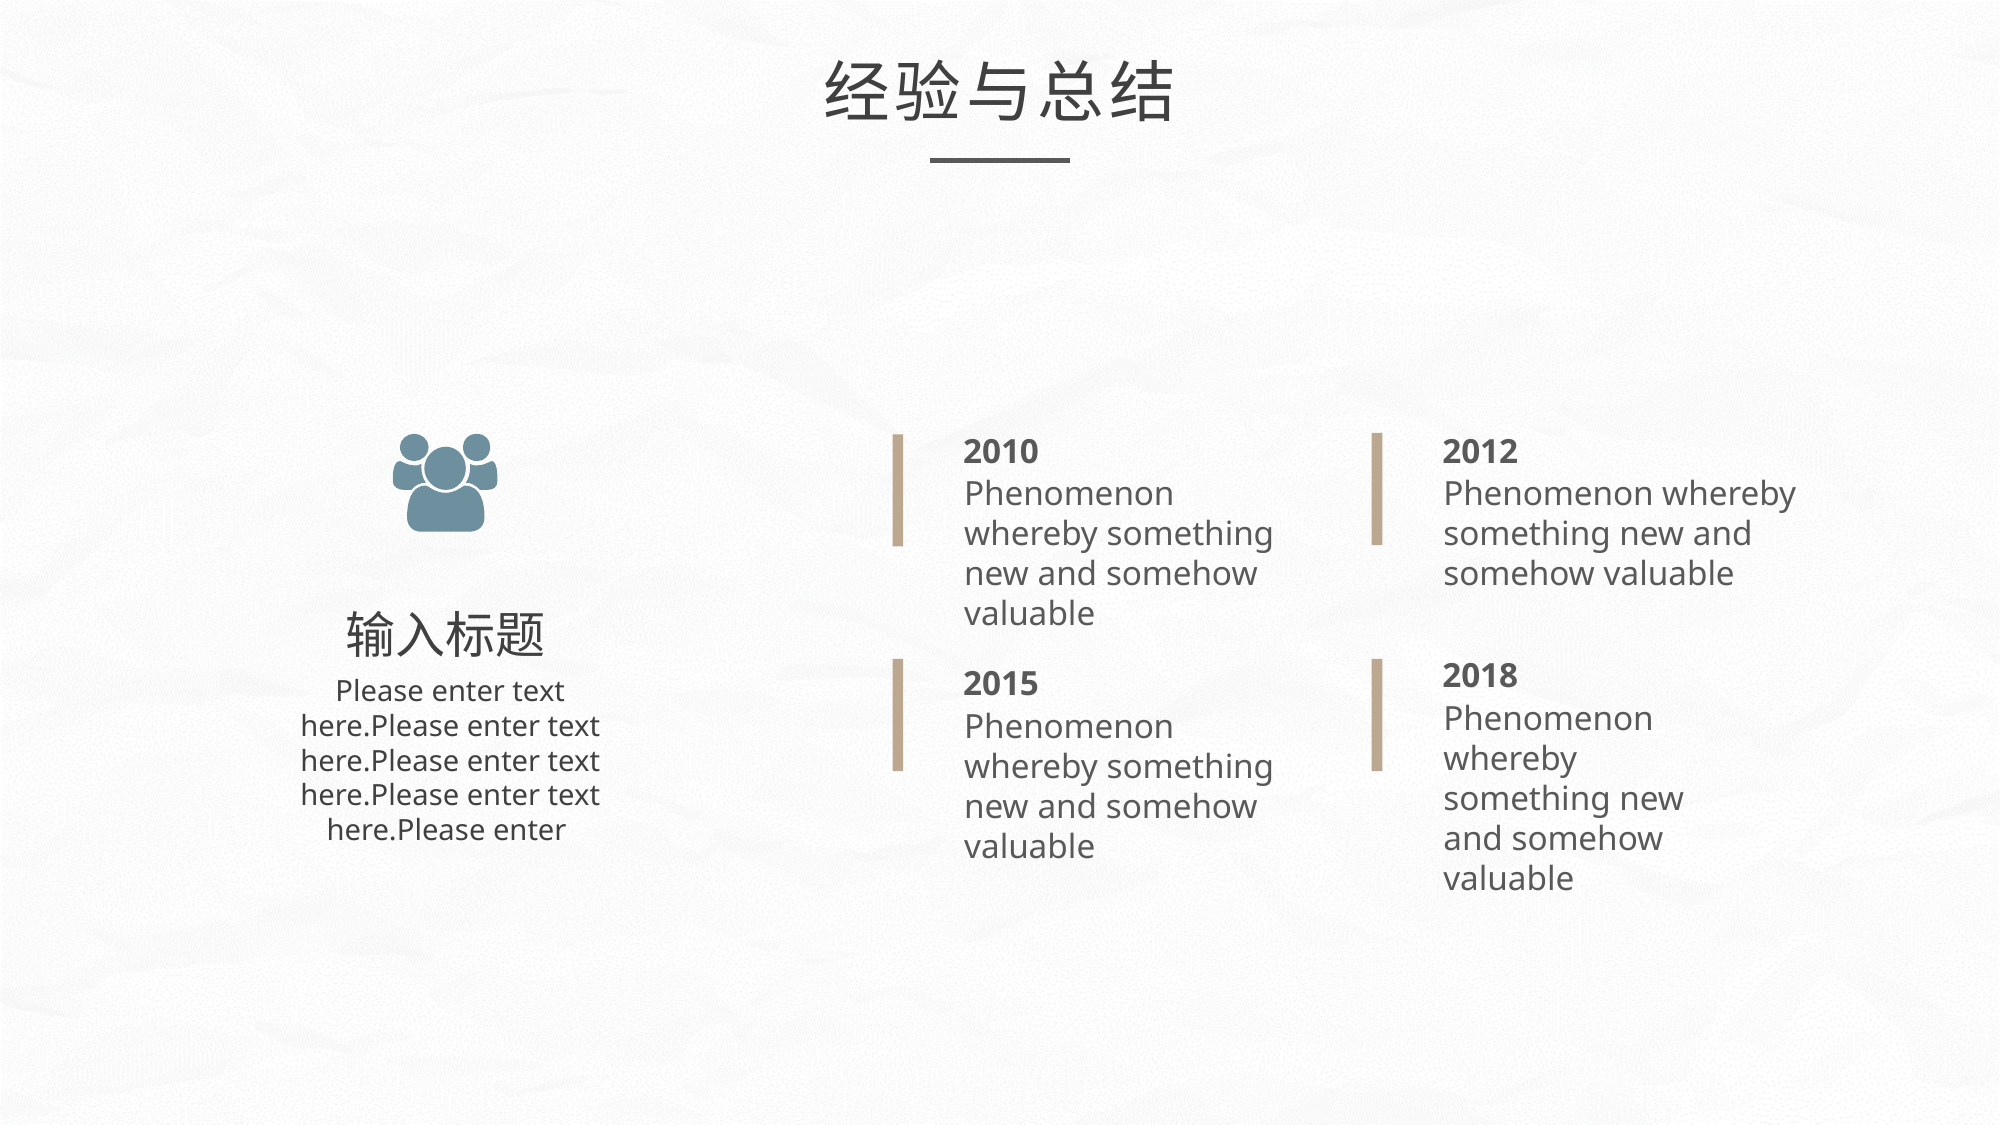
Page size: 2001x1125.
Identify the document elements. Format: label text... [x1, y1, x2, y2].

text_box [462, 433, 491, 462]
text_box 2010 [948, 422, 1135, 478]
text_box Phenomenon whereby something new and somehow valuable [1428, 690, 1766, 905]
text_box [392, 461, 498, 532]
text_box 2015 [948, 654, 1135, 710]
text_box Phenomenon whereby something new and somehow valuable [949, 465, 1329, 640]
text_box Phenomenon whereby something new and somehow valuable [949, 697, 1308, 873]
text_box [1371, 432, 1383, 546]
text_box 输入标题 [298, 596, 592, 671]
text_box Phenomenon whereby something new and somehow valuable [1428, 465, 1825, 600]
text_box [892, 658, 904, 772]
text_box 2012 [1427, 422, 1614, 478]
text_box [892, 433, 904, 548]
text_box [1371, 658, 1383, 772]
text_box 2018 [1427, 647, 1614, 702]
text_box [424, 446, 466, 490]
text_box Please enter text here.Please enter text here.Please enter text here.Please enter text here.Please enter [240, 664, 661, 854]
text_box [399, 433, 429, 462]
text_box 经验与总结 [717, 44, 1283, 136]
